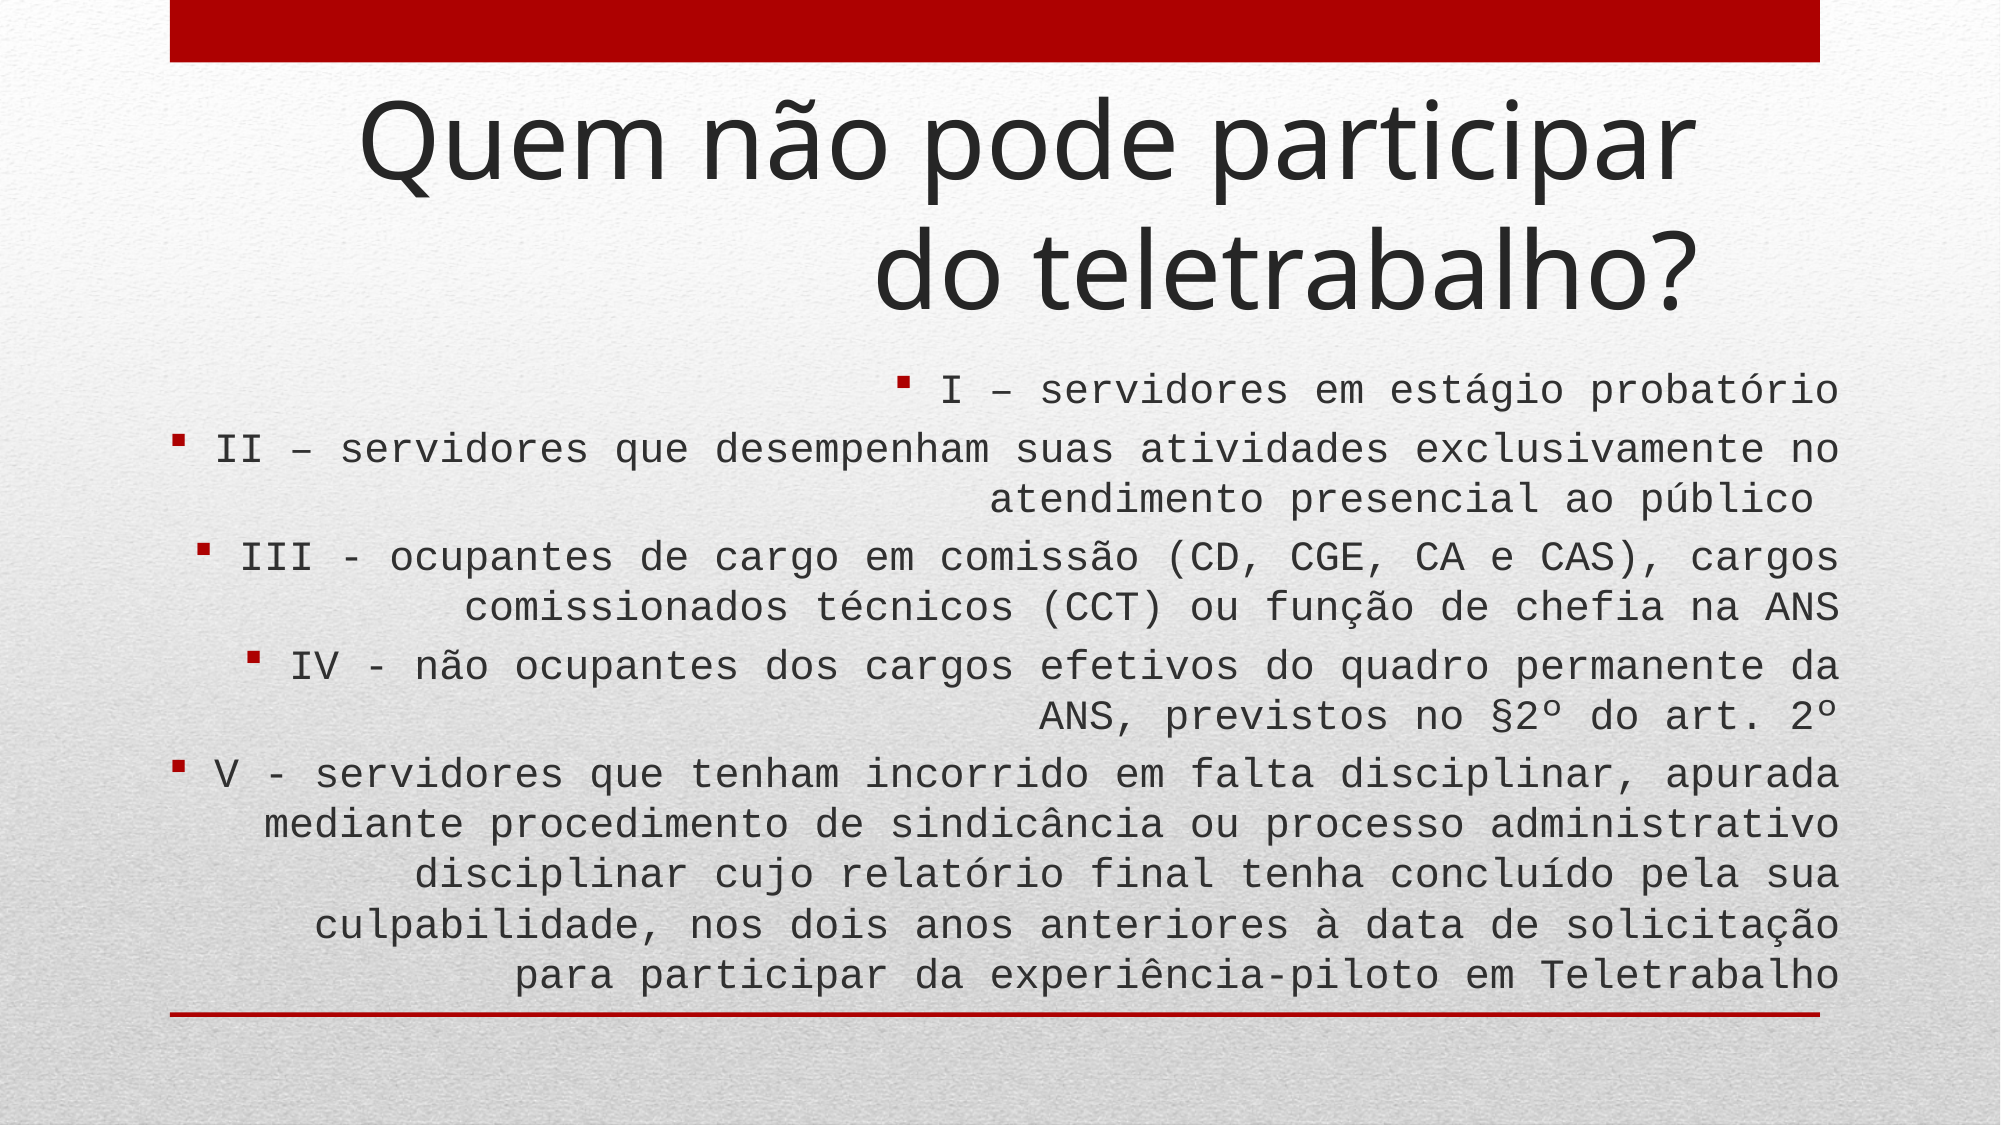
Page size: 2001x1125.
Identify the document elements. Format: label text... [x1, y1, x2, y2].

title Quem não pode participar do teletrabalho? [230, 76, 1714, 339]
list I – servidores em estágio probatório II – servidores que desempenham suas atividades exclusivamente no atendimento presencial ao público III - ocupantes de cargo em comissão (CD, CGE, CA e CAS), cargos comissionados técnicos (CCT) ou função de chefia na ANS IV - não ocupantes dos cargos efetivos do quadro permanente da ANS, previstos no §2º do art. 2º V - servidores que tenham incorrido em falta disciplinar, apurada mediante procedimento de sindicância ou processo administrativo disciplinar cujo relatório final tenha concluído pela sua culpabilidade, nos dois anos anteriores à data de solicitação para participar da experiência-piloto em Teletrabalho [140, 354, 1855, 1118]
